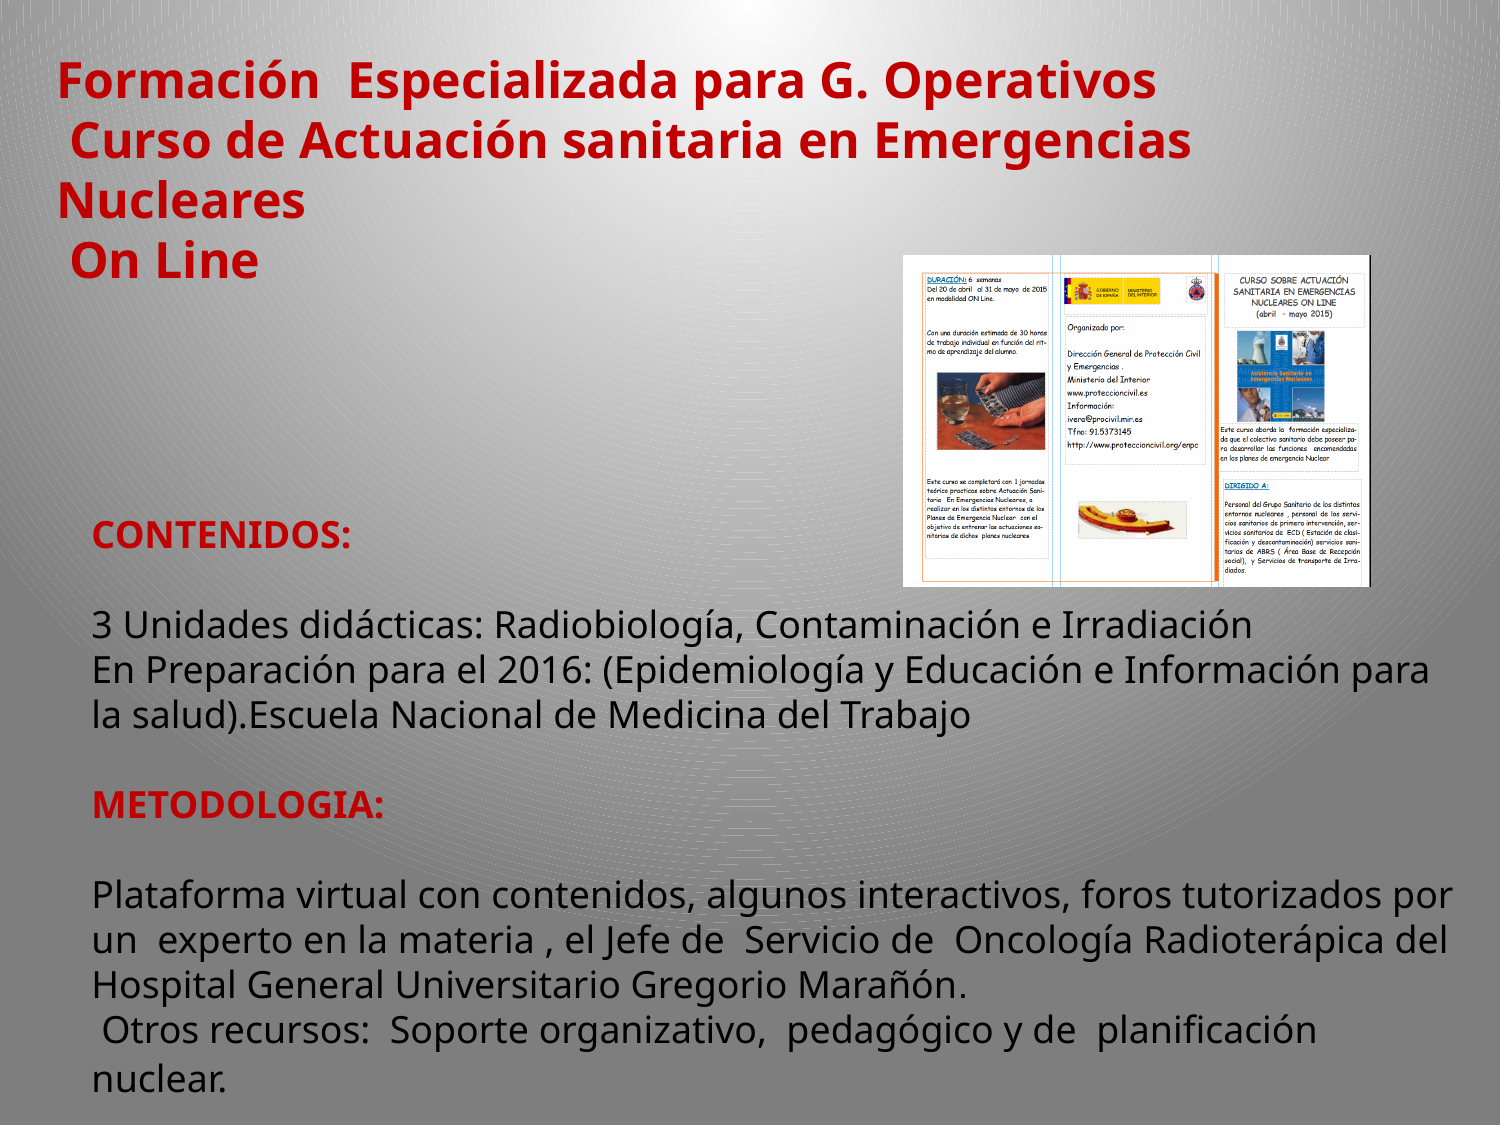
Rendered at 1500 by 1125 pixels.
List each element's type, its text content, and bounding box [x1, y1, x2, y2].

title Formación Especializada para G. Operativos Curso de Actuación sanitaria en Emergencias Nucleares On Line [41, 0, 1467, 188]
text_box CONTENIDOS: 3 Unidades didácticas: Radiobiología, Contaminación e Irradiación En Preparación para el 2016: (Epidemiología y Educación e Información para la salud).Escuela Nacional de Medicina del Trabajo METODOLOGIA: Plataforma virtual con contenidos, algunos interactivos, foros tutorizados por un experto en la materia , el Jefe de Servicio de Oncología Radioterápica del Hospital General Universitario Gregorio Marañón. Otros recursos: Soporte organizativo, pedagógico y de planificación nuclear. [76, 503, 1471, 1109]
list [903, 255, 1372, 587]
